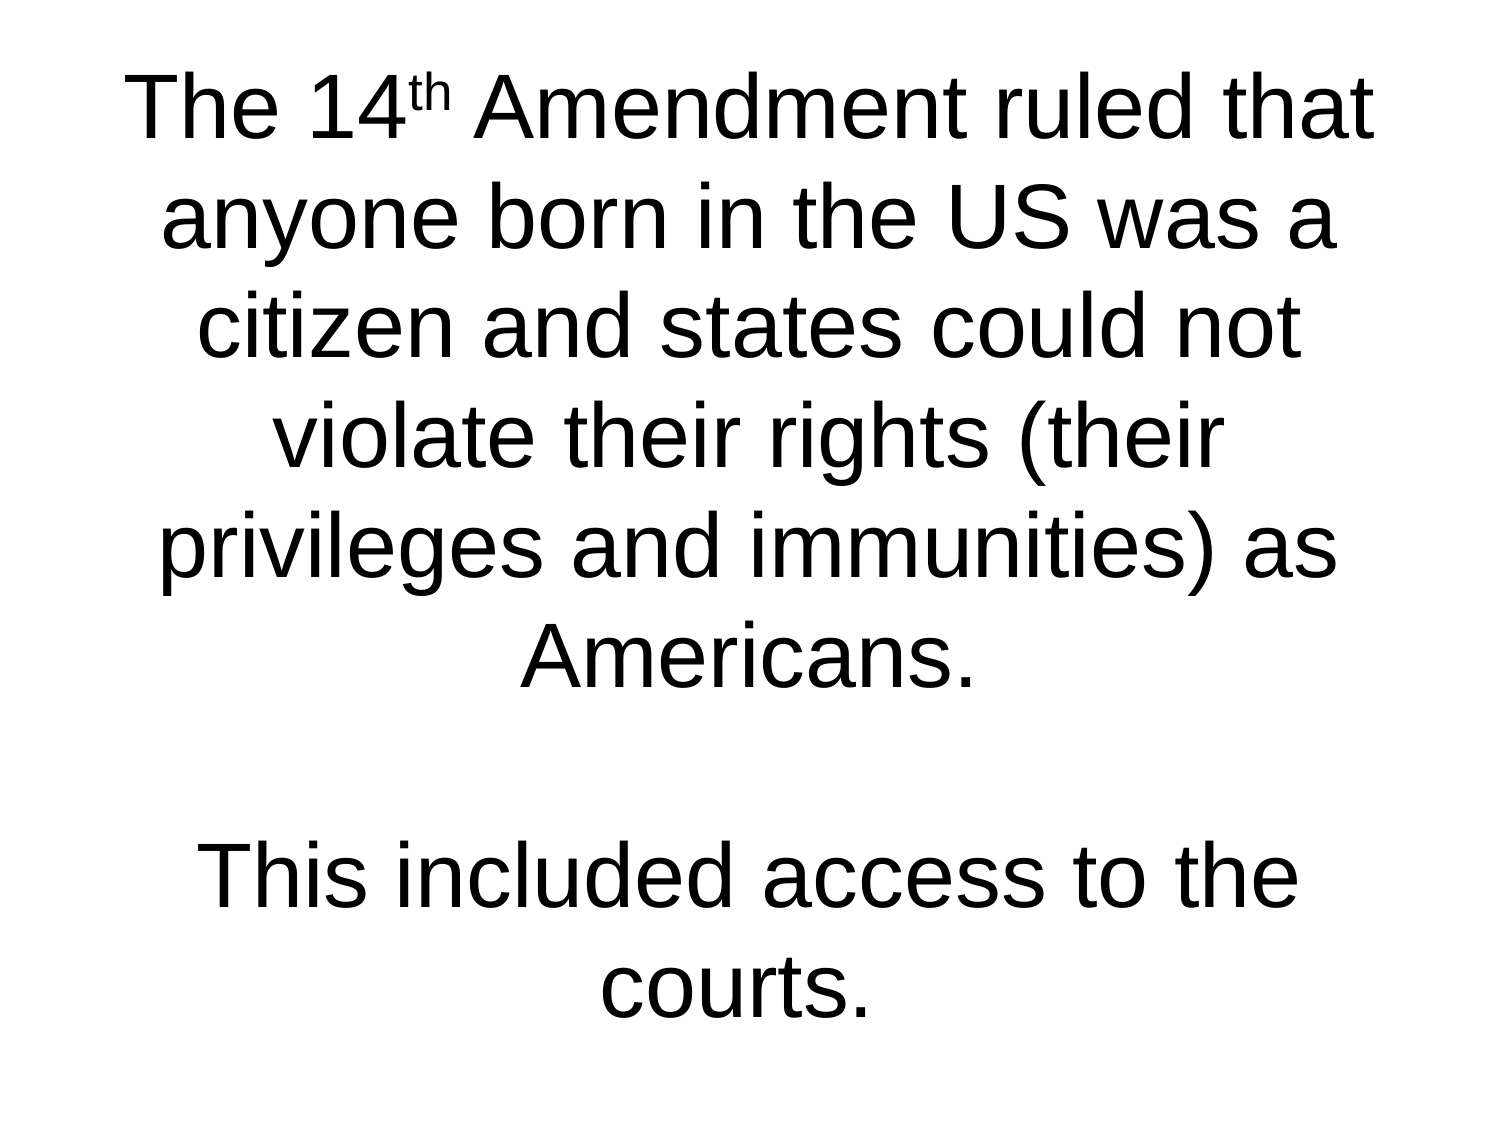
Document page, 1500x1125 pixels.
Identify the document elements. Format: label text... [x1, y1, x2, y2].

title The 14th Amendment ruled that anyone born in the US was a citizen and states could not violate their rights (their privileges and immunities) as Americans. This included access to the courts. [74, 44, 1426, 1038]
